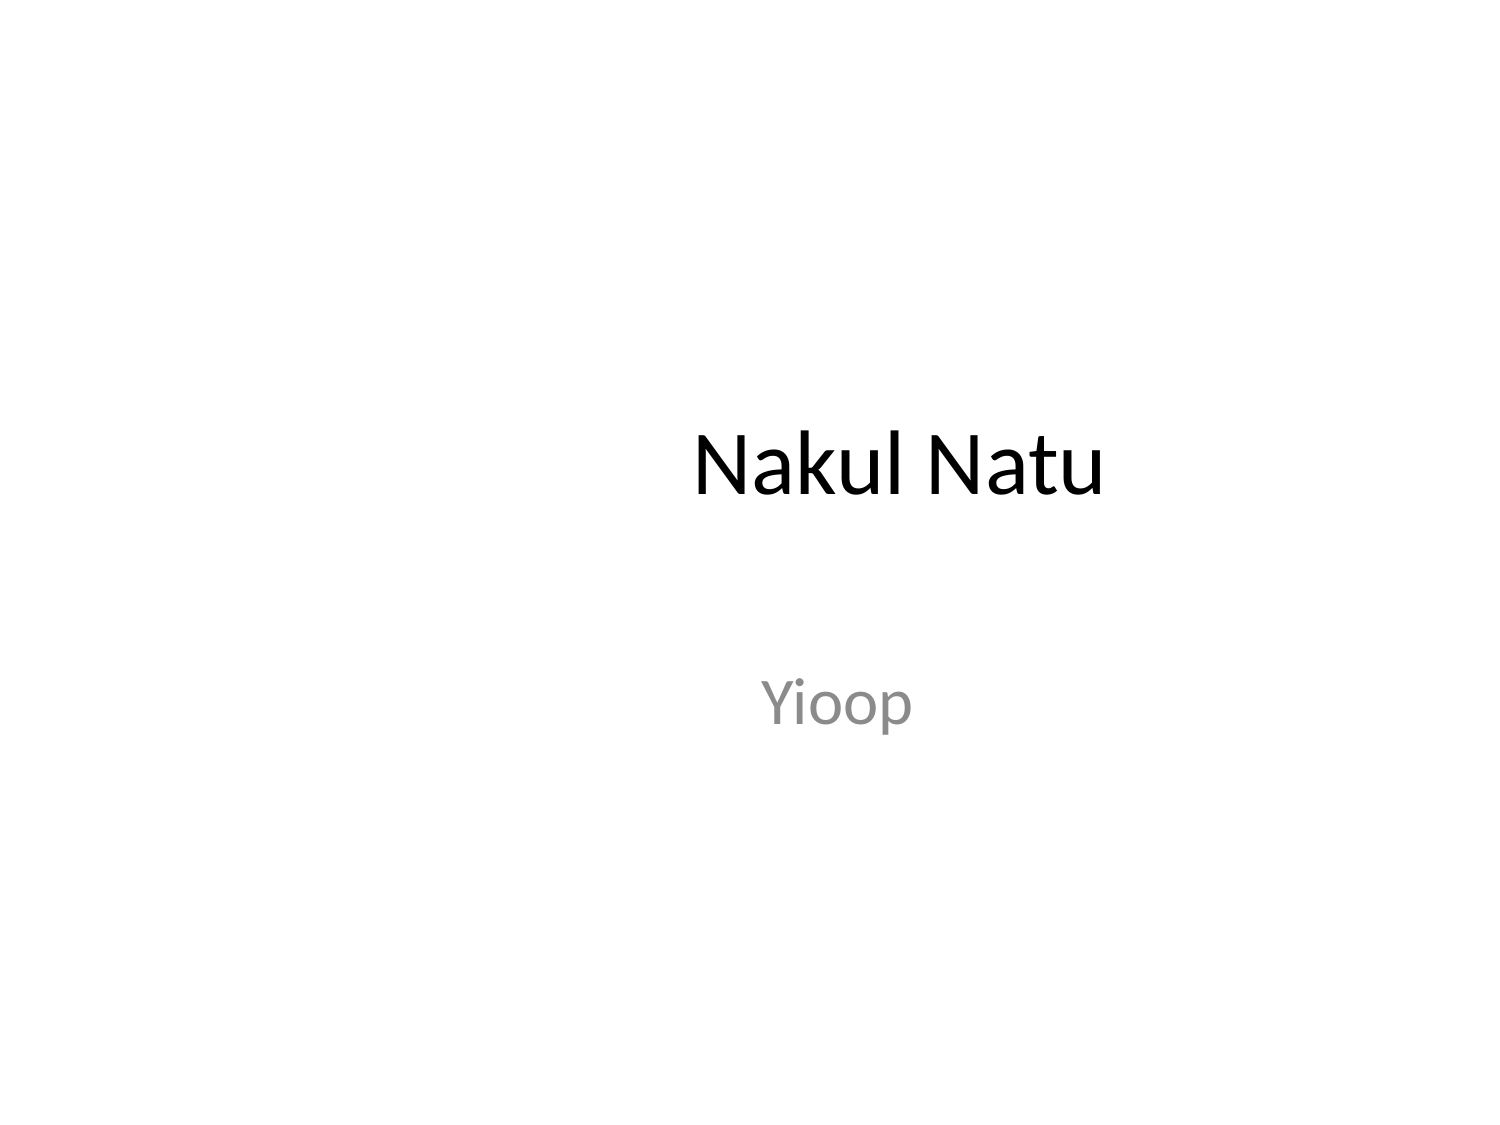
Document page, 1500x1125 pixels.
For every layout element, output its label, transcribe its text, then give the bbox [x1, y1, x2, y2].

subtitle Yioop [312, 650, 1363, 938]
title Nakul Natu [262, 337, 1500, 579]
